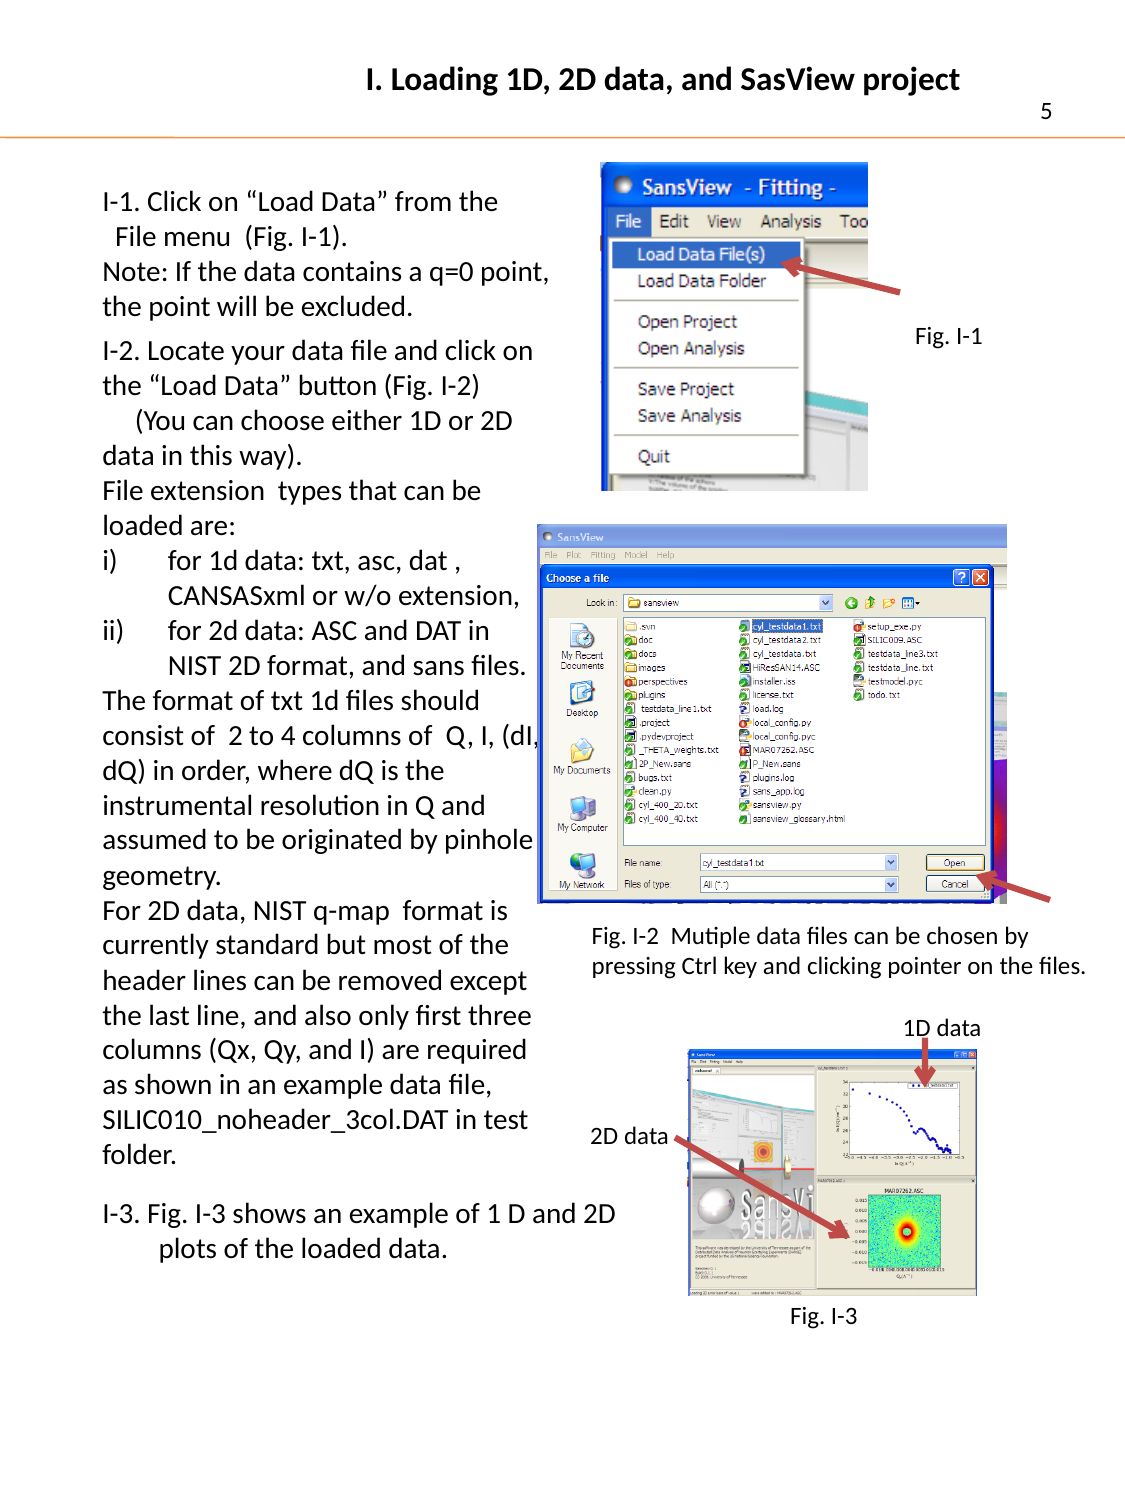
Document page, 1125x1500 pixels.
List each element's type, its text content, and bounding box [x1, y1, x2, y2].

text_box Fig. I-2 Mutiple data files can be chosen by pressing Ctrl key and clicking pointer on the files. [576, 912, 1103, 988]
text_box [974, 874, 1051, 901]
text_box 1D data [887, 1004, 997, 1050]
text_box I-2. Locate your data file and click on the “Load Data” button (Fig. I-2) (You can choose either 1D or 2D data in this way). File extension types that can be loaded are: for 1d data: txt, asc, dat , CANSASxml or w/o extension, for 2d data: ASC and DAT in NIST 2D format, and sans files. The format of txt 1d files should consist of 2 to 4 columns of Q, I, (dI, dQ) in order, where dQ is the instrumental resolution in Q and assumed to be originated by pinhole geometry. For 2D data, NIST q-map format is currently standard but most of the header lines can be removed except the last line, and also only first three columns (Qx, Qy, and I) are required as shown in an example data file, SILIC010_noheader_3col.DAT in test folder. [87, 324, 563, 1178]
text_box 5 [1025, 87, 1068, 133]
text_box Fig. I-1 [900, 312, 998, 358]
text_box 2D data [575, 1112, 682, 1158]
text_box I. Loading 1D, 2D data, and SasView project [350, 49, 977, 105]
text_box I-1. Click on “Load Data” from the File menu (Fig. I-1). Note: If the data contains a q=0 point, the point will be excluded. [87, 174, 578, 365]
text_box I-3. Fig. I-3 shows an example of 1 D and 2D plots of the loaded data. [87, 1187, 675, 1273]
picture [687, 1049, 977, 1296]
picture [599, 162, 868, 491]
text_box Fig. I-3 [775, 1305, 873, 1337]
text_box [779, 262, 901, 293]
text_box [674, 1137, 851, 1238]
picture [537, 524, 1007, 904]
